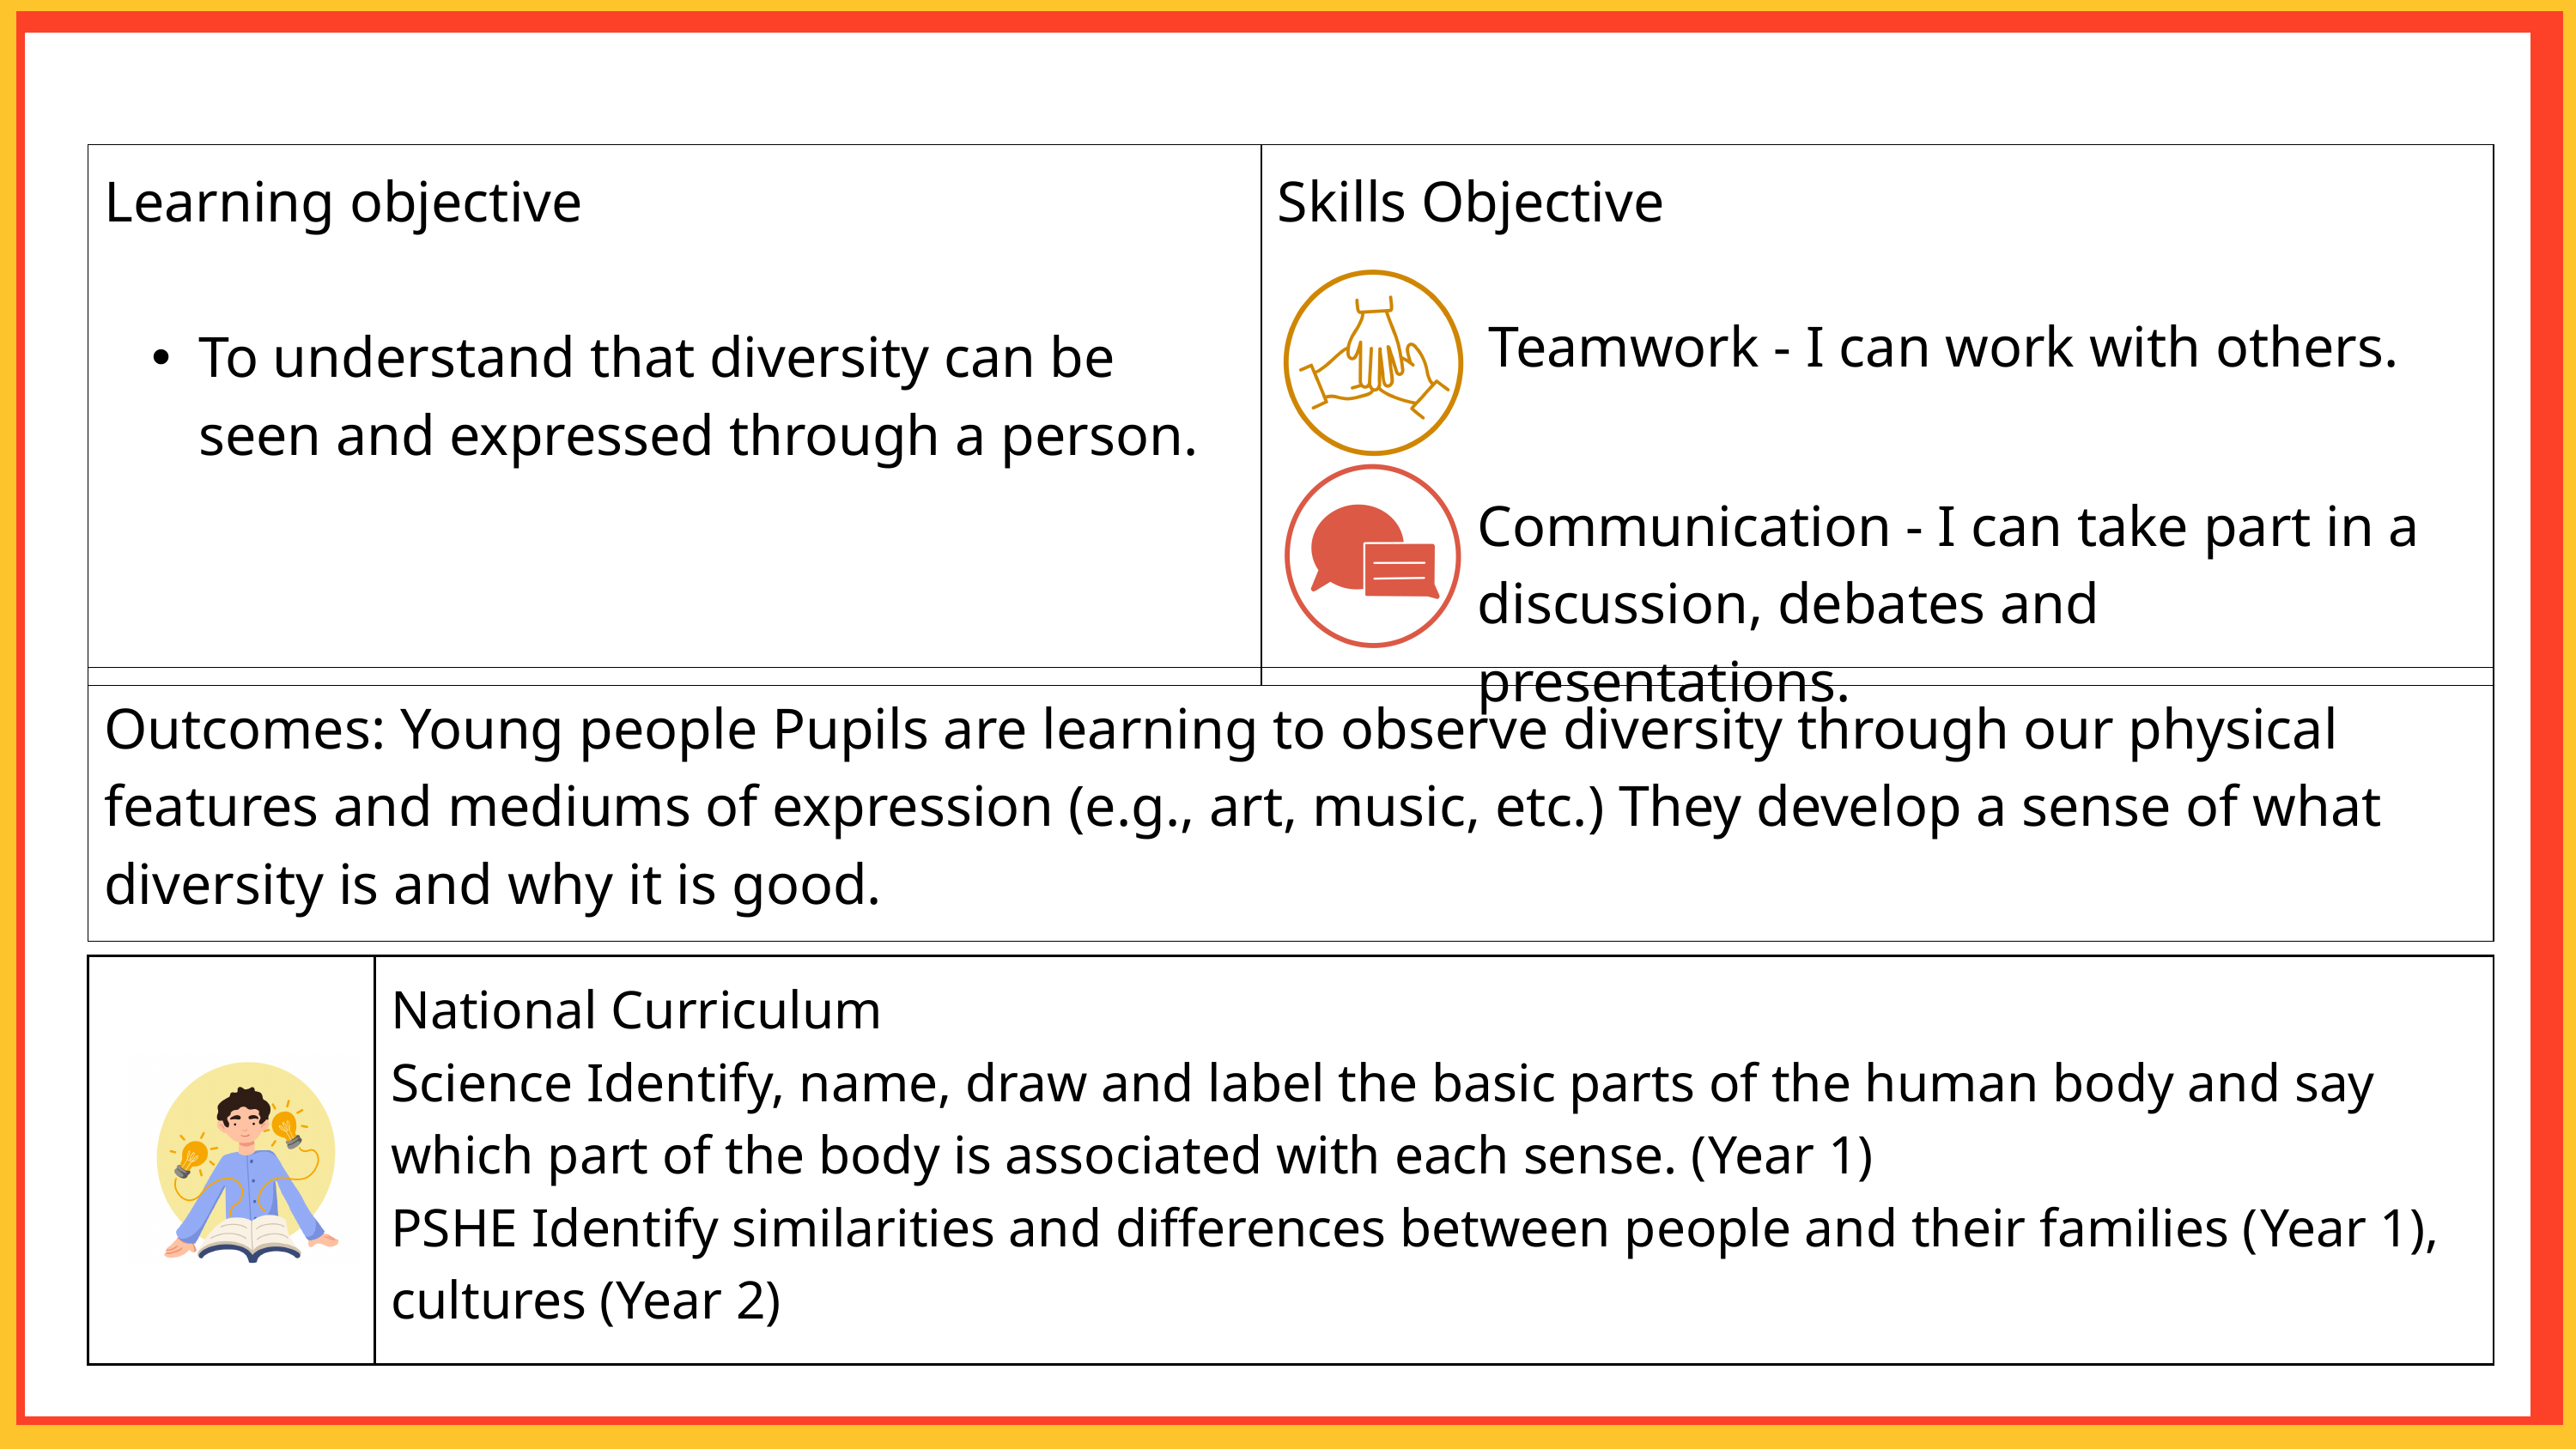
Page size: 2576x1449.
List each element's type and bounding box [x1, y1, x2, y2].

text_box [15, 10, 2564, 1426]
text_box [24, 32, 2530, 1416]
